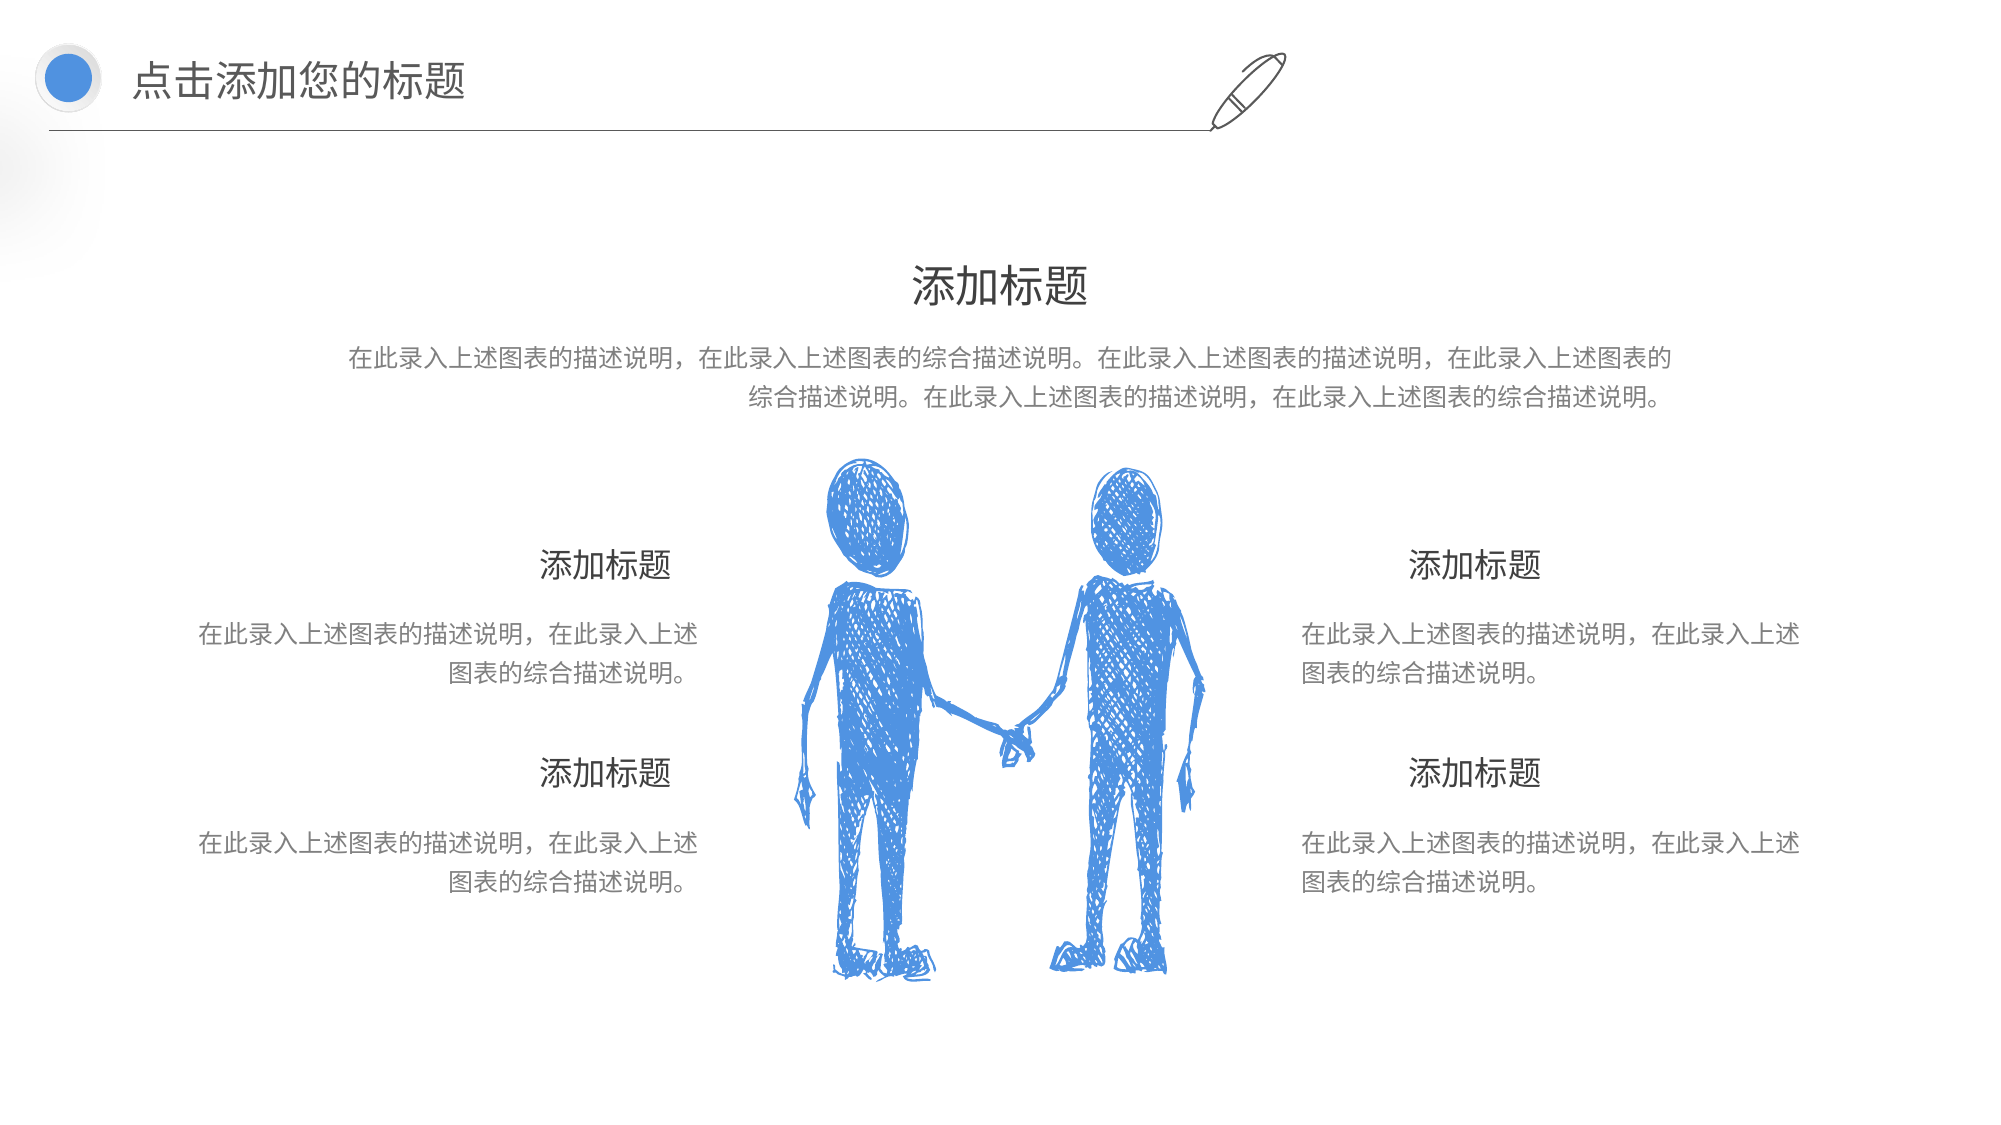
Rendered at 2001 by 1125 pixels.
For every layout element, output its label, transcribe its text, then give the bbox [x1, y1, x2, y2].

text_box 添加标题 [754, 250, 1246, 319]
text_box [1211, 53, 1286, 131]
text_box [1286, 745, 1831, 901]
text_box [35, 43, 102, 113]
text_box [793, 457, 1206, 986]
text_box 在此录入上述图表的描述说明，在此录入上述图表的综合描述说明。在此录入上述图表的描述说明，在此录入上述图表的综合描述说明。在此录入上述图表的描述说明，在此录入上述图表的综合描述说明。 [311, 326, 1689, 458]
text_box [168, 536, 714, 693]
text_box 点击添加您的标题 [111, 45, 510, 116]
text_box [1286, 536, 1831, 693]
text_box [168, 745, 714, 901]
